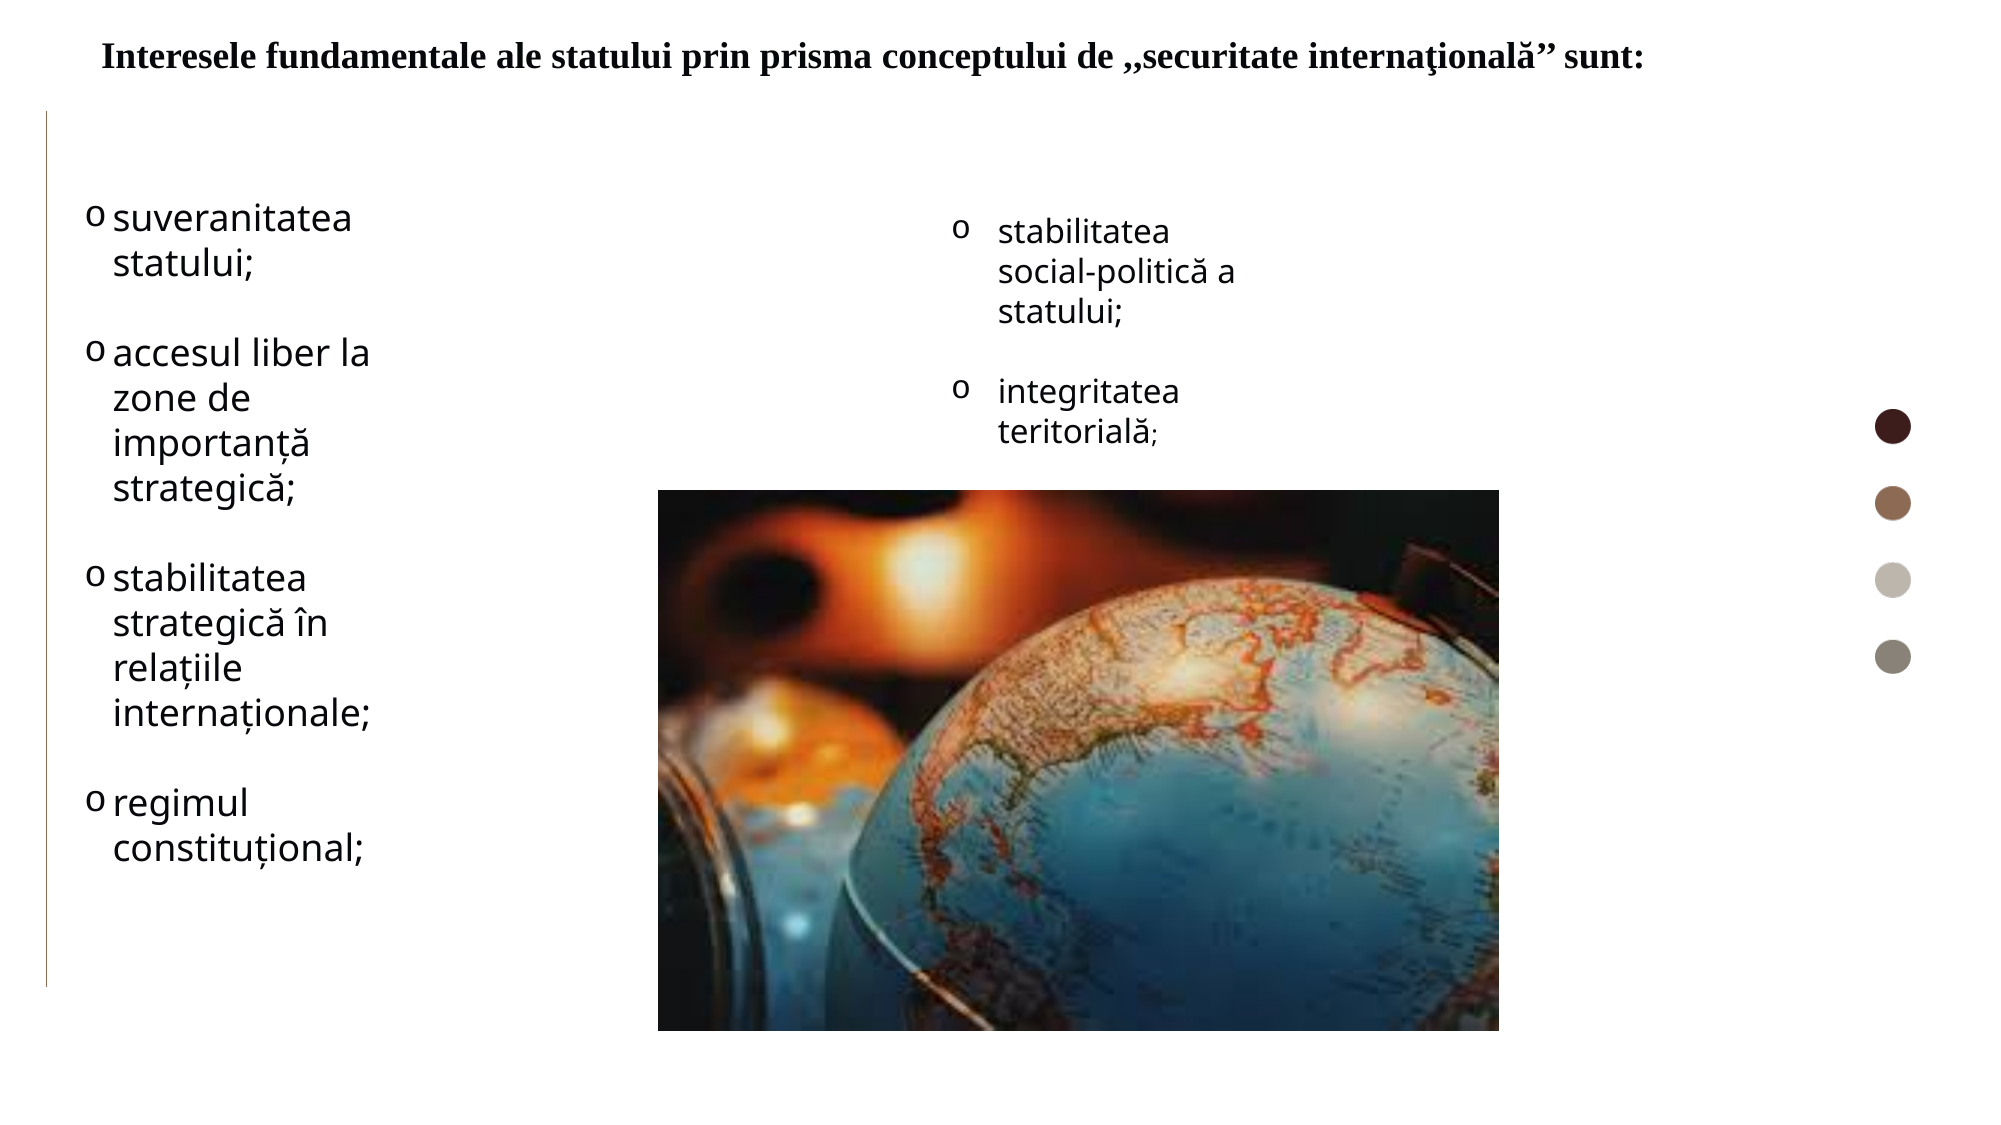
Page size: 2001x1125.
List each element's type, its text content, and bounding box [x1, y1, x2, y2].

picture [1875, 409, 1911, 674]
text_box stabilitatea social-politică a statului; integritatea teritorială; [936, 202, 1274, 488]
text_box Interesele fundamentale ale statului prin prisma conceptului de ,,securitate internaţională’’ sunt: [86, 23, 1699, 128]
picture [658, 490, 1500, 1031]
text_box suveranitatea statului; accesul liber la zone de importanţă strategică; stabilitatea strategică în relaţiile internaţionale; regimul constituţional; [69, 186, 447, 877]
